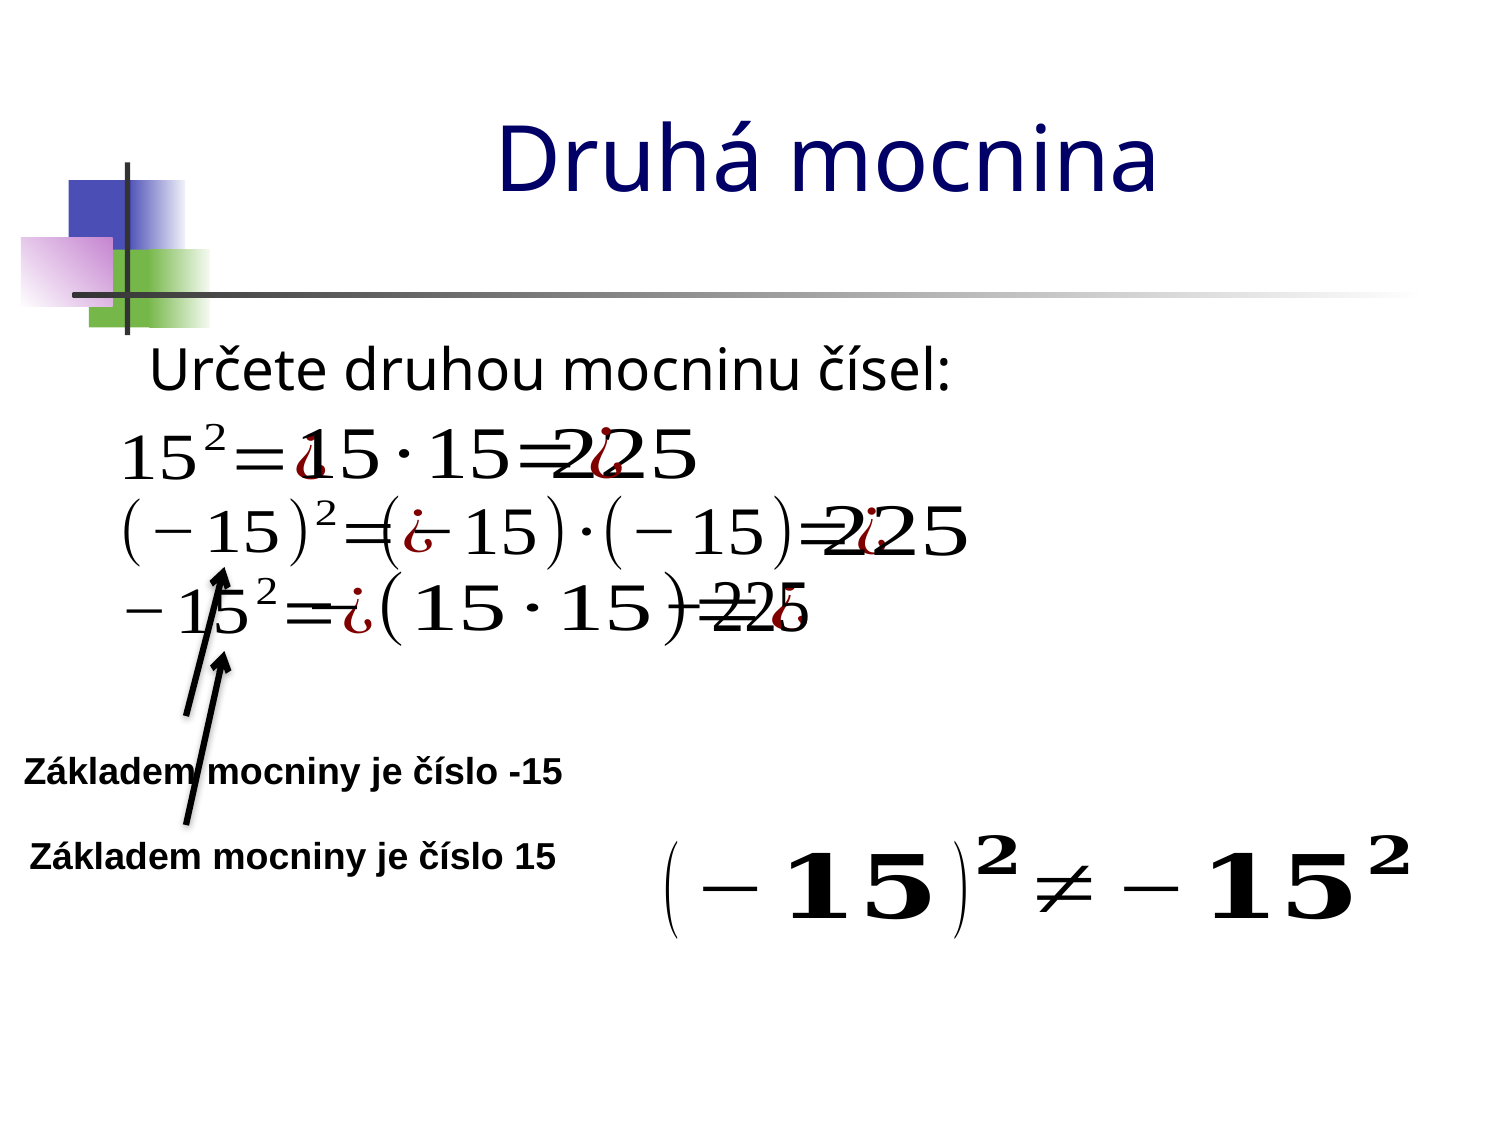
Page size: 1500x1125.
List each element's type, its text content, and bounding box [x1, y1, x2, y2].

text_box Základem mocniny je číslo 15 [14, 825, 588, 885]
list Určete druhou mocninu čísel: [117, 324, 1028, 408]
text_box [185, 650, 225, 826]
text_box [185, 566, 225, 650]
text_box Základem mocniny je číslo -15 [8, 739, 180, 800]
title Druhá mocnina [188, 34, 1468, 276]
text_box Základem mocniny je číslo -15 [229, 739, 582, 800]
